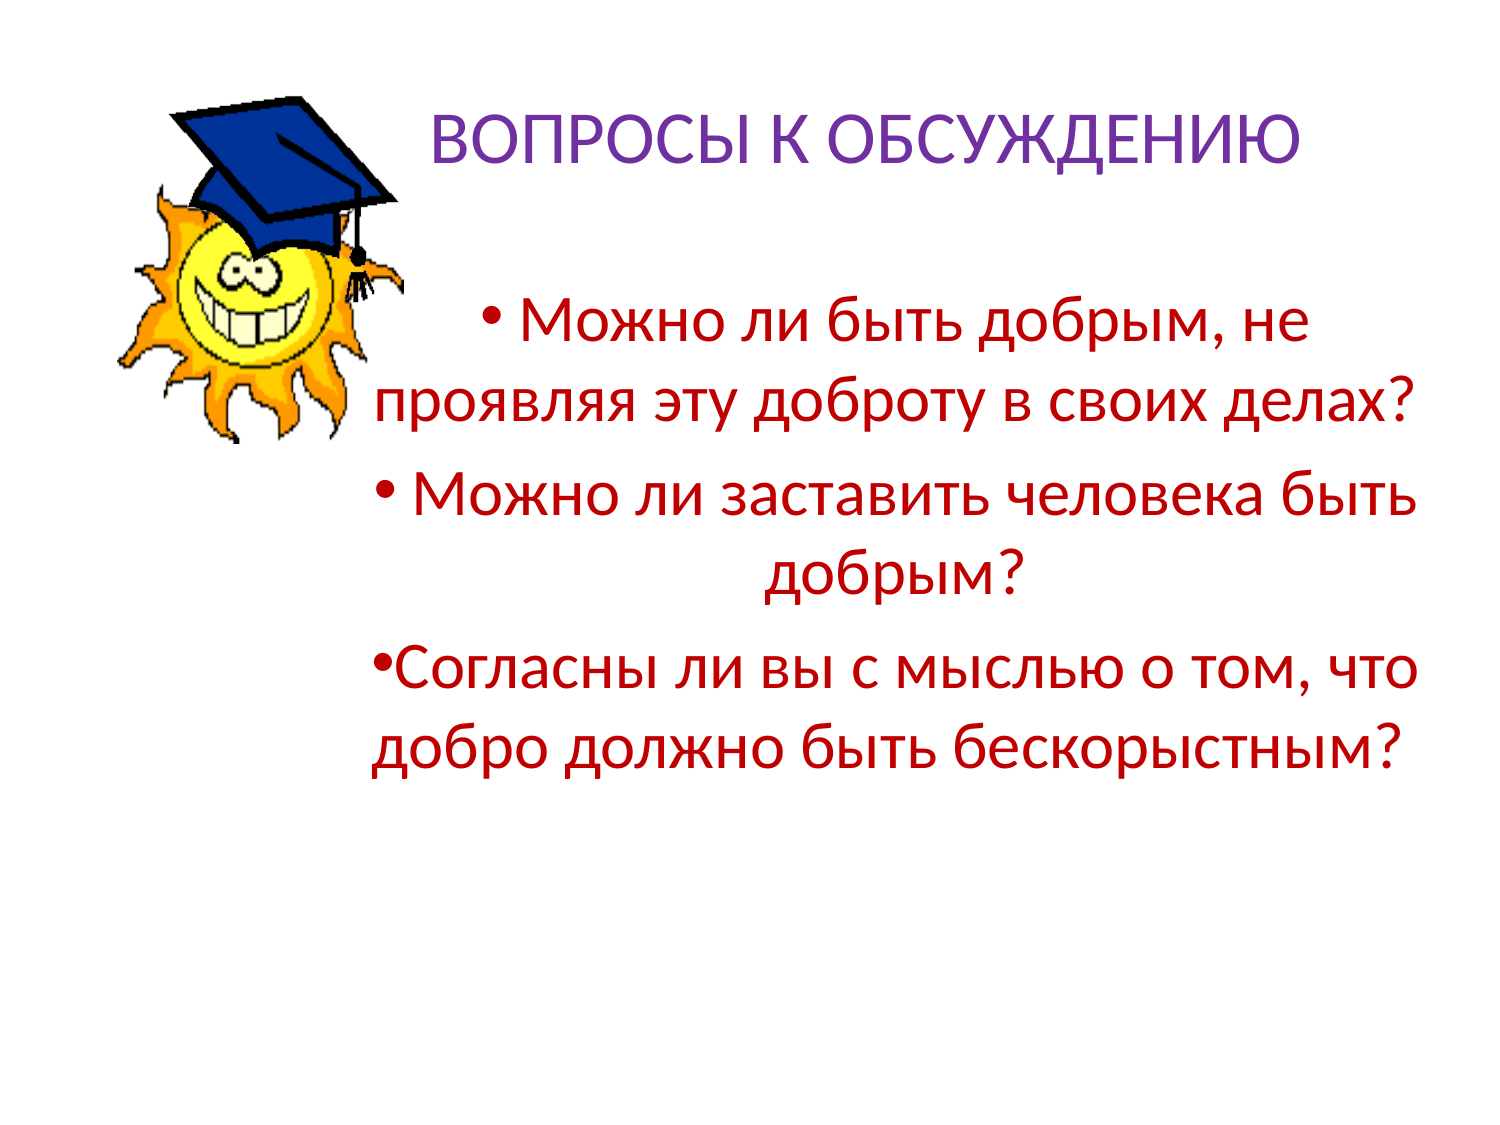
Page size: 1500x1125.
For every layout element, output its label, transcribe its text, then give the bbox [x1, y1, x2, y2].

subtitle Можно ли быть добрым, не проявляя эту доброту в своих делах? Можно ли заставить человека быть добрым? Согласны ли вы с мыслью о том, что добро должно быть бескорыстным? [348, 267, 1444, 962]
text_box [116, 93, 404, 445]
title ВОПРОСЫ К ОБСУЖДЕНИЮ [403, 35, 1329, 232]
